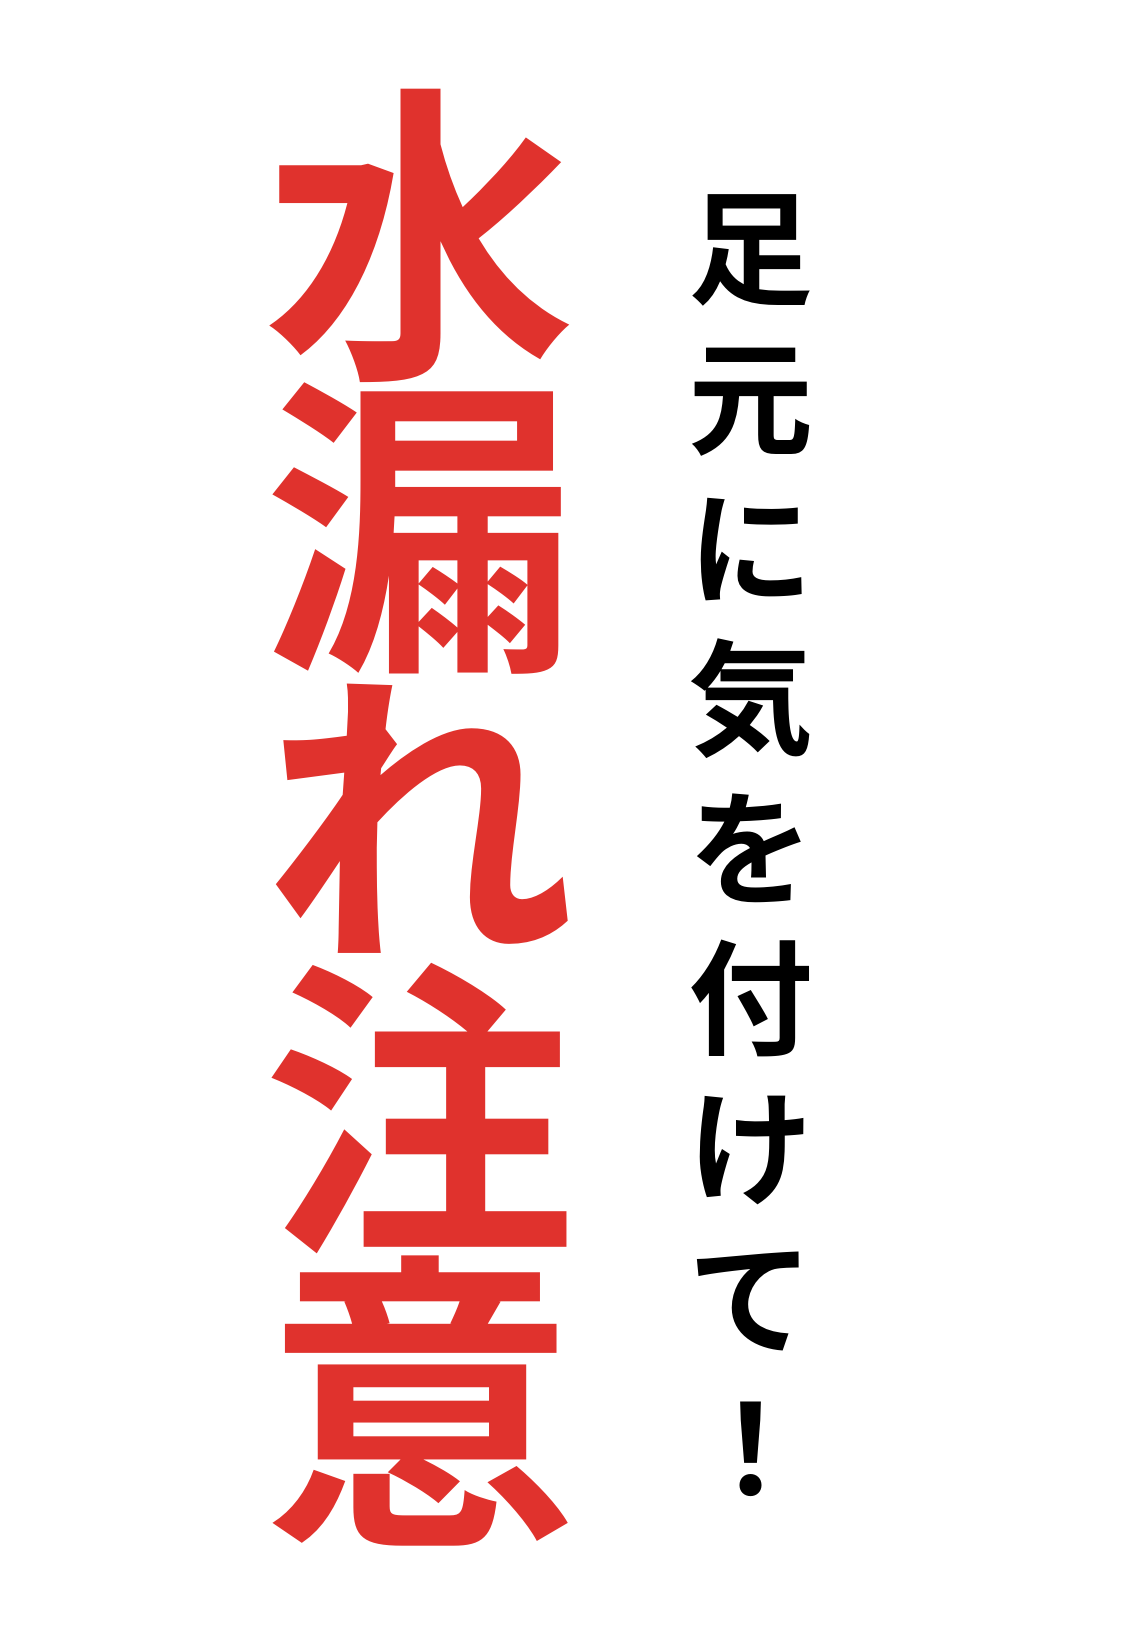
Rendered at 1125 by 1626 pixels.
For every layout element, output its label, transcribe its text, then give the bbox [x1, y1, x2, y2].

text_box 足元に気を付けて！ [728, 162, 850, 1528]
text_box 水漏れ注意 [113, 117, 728, 1592]
